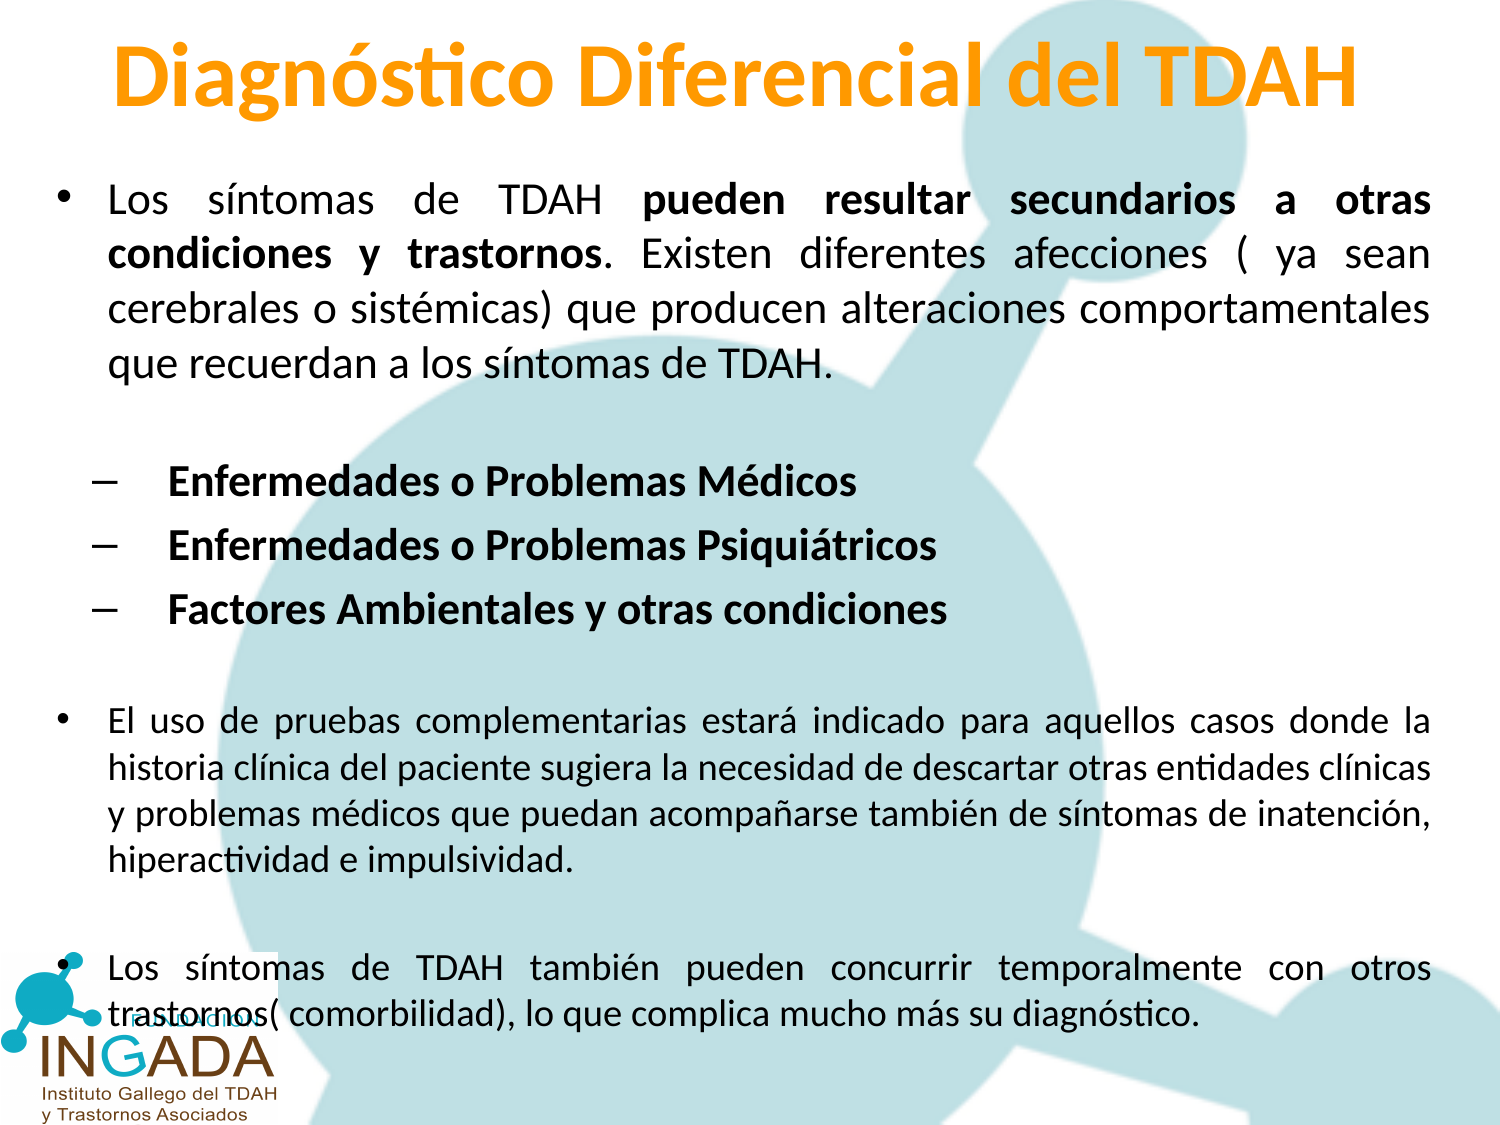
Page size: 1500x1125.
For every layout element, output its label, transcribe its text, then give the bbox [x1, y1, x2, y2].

list Los síntomas de TDAH pueden resultar secundarios a otras condiciones y trastornos. Existen diferentes afecciones ( ya sean cerebrales o sistémicas) que producen alteraciones comportamentales que recuerdan a los síntomas de TDAH. Enfermedades o Problemas Médicos Enfermedades o Problemas Psiquiátricos Factores Ambientales y otras condiciones El uso de pruebas complementarias estará indicado para aquellos casos donde la historia clínica del paciente sugiera la necesidad de descartar otras entidades clínicas y problemas médicos que puedan acompañarse también de síntomas de inatención, hiperactividad e impulsividad. Los síntomas de TDAH también pueden concurrir temporalmente con otros trastornos( comorbilidad), lo que complica mucho más su diagnóstico. [41, 160, 1447, 1047]
picture [1, 952, 278, 1124]
text_box Diagnóstico Diferencial del TDAH [97, 7, 1376, 132]
